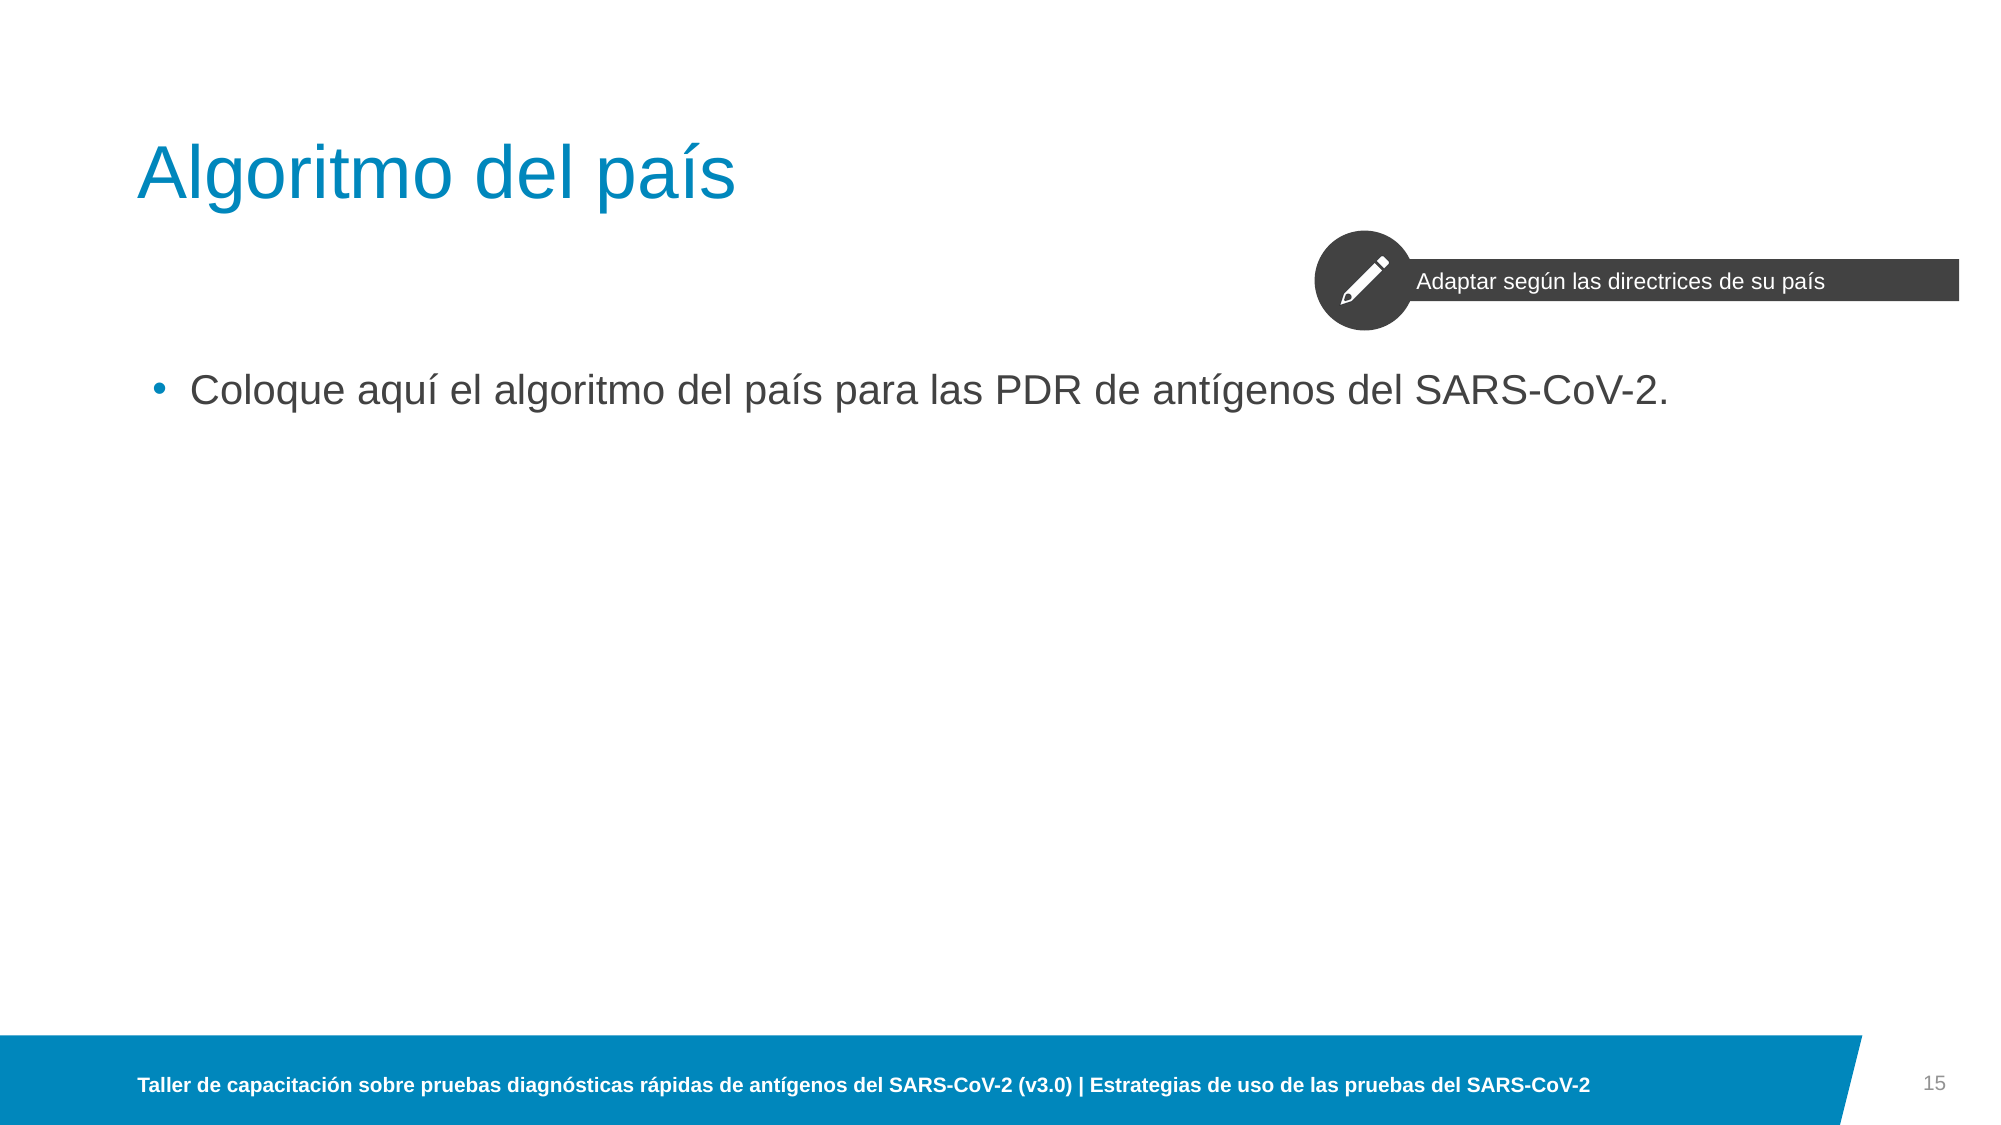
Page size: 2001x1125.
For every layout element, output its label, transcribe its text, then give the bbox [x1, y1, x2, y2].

list Coloque aquí el algoritmo del país para las PDR de antígenos del SARS-CoV-2. [137, 284, 1863, 1014]
footer Taller de capacitación sobre pruebas diagnósticas rápidas de antígenos del SARS-CoV-2 (v3.0) | Estrategias de uso de las pruebas del SARS-CoV-2 [137, 1042, 1756, 1125]
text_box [1315, 231, 1960, 330]
slide_number 15 [1862, 1035, 1947, 1125]
title Algoritmo del país [137, 59, 1863, 215]
